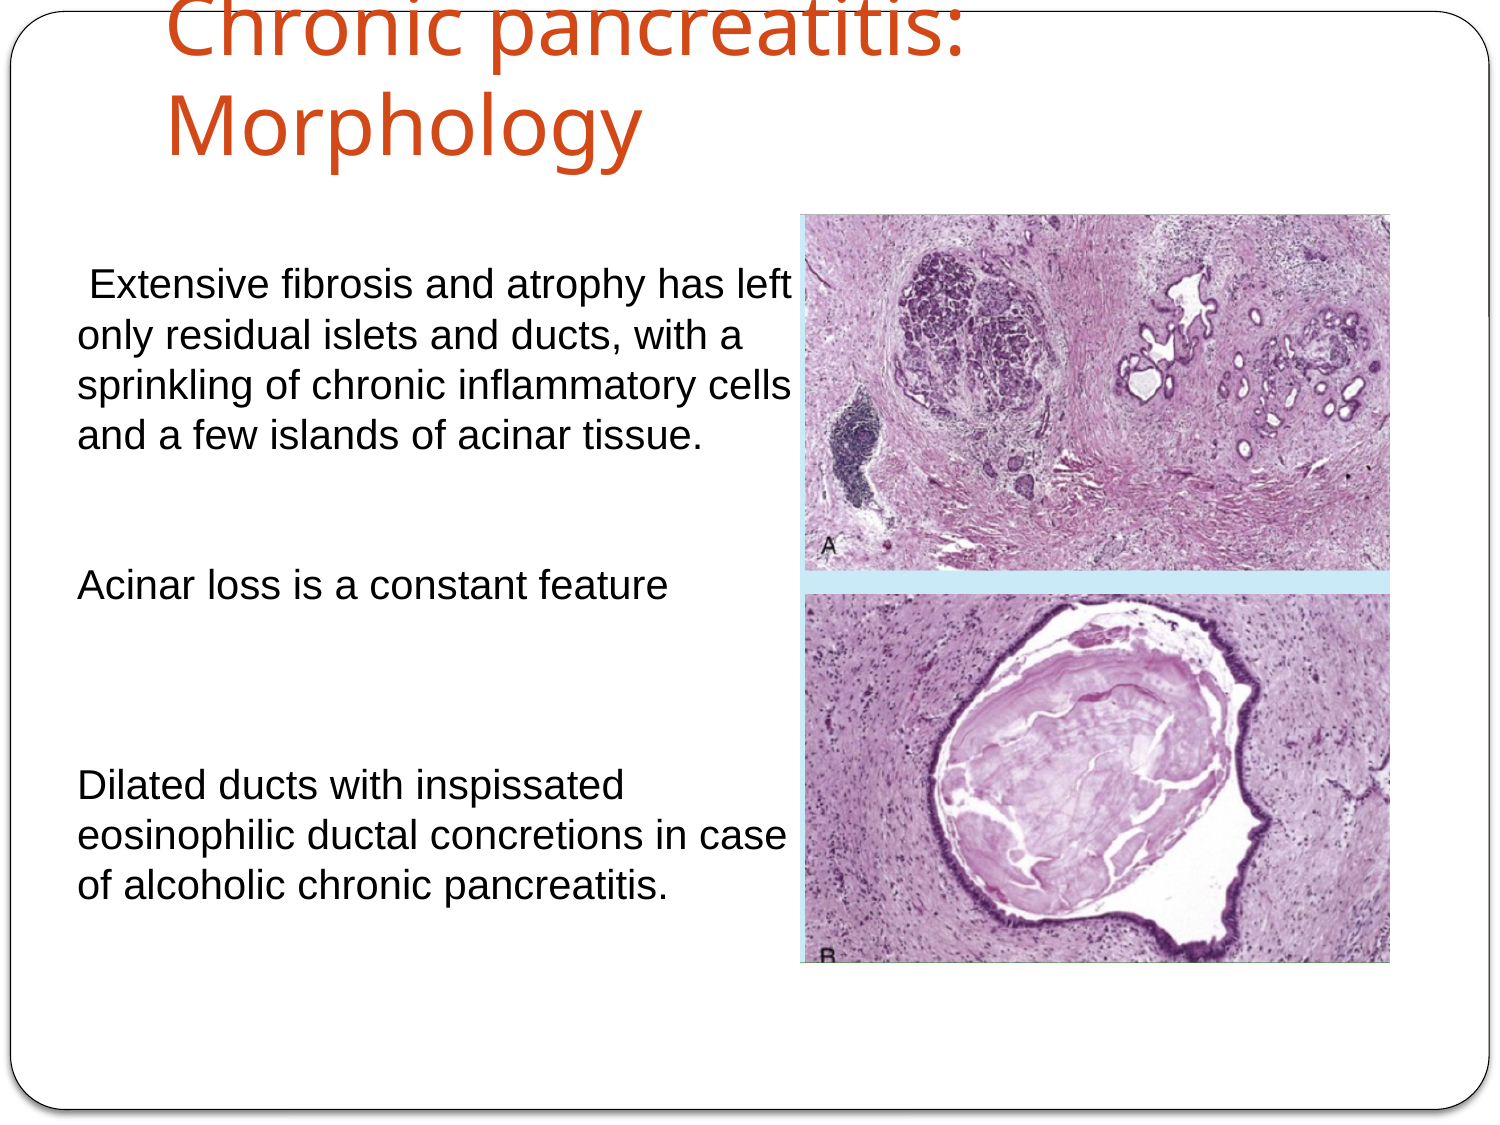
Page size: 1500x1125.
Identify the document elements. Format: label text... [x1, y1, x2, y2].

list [799, 212, 1390, 963]
title Chronic pancreatitis: Morphology [150, 45, 1425, 188]
text_box Extensive fibrosis and atrophy has left only residual islets and ducts, with a sprinkling of chronic inflammatory cells and a few islands of acinar tissue. Acinar loss is a constant feature Dilated ducts with inspissated eosinophilic ductal concretions in case of alcoholic chronic pancreatitis. [62, 249, 793, 915]
